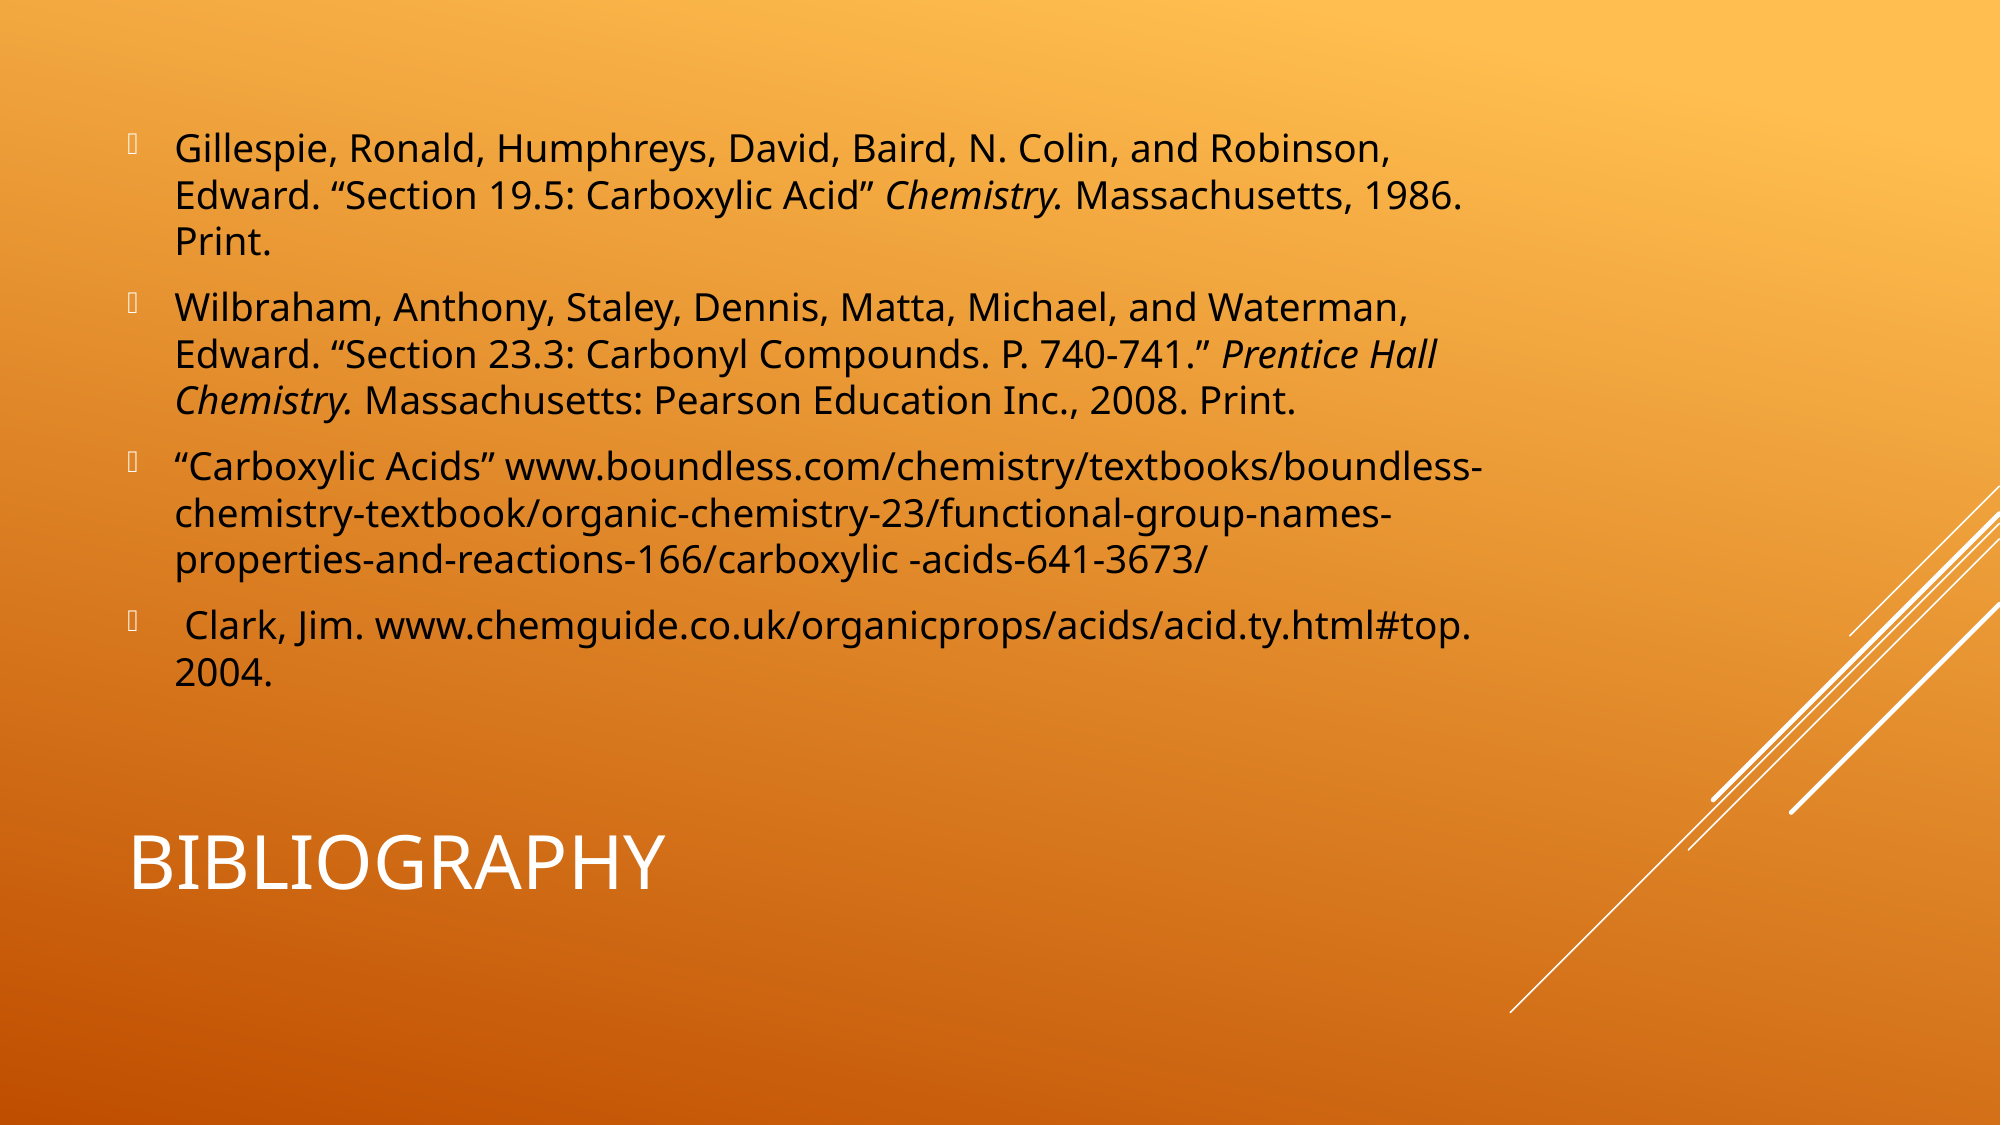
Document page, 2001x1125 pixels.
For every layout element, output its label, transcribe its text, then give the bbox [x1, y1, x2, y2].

list Gillespie, Ronald, Humphreys, David, Baird, N. Colin, and Robinson, Edward. “Section 19.5: Carboxylic Acid” Chemistry. Massachusetts, 1986. Print. Wilbraham, Anthony, Staley, Dennis, Matta, Michael, and Waterman, Edward. “Section 23.3: Carbonyl Compounds. P. 740-741.” Prentice Hall Chemistry. Massachusetts: Pearson Education Inc., 2008. Print. “Carboxylic Acids” www.boundless.com/chemistry/textbooks/boundless-chemistry-textbook/organic-chemistry-23/functional-group-names-properties-and-reactions-166/carboxylic -acids-641-3673/ Clark, Jim. www.chemguide.co.uk/organicprops/acids/acid.ty.html#top. 2004. [112, 112, 1513, 706]
title Bibliography [112, 736, 1513, 984]
